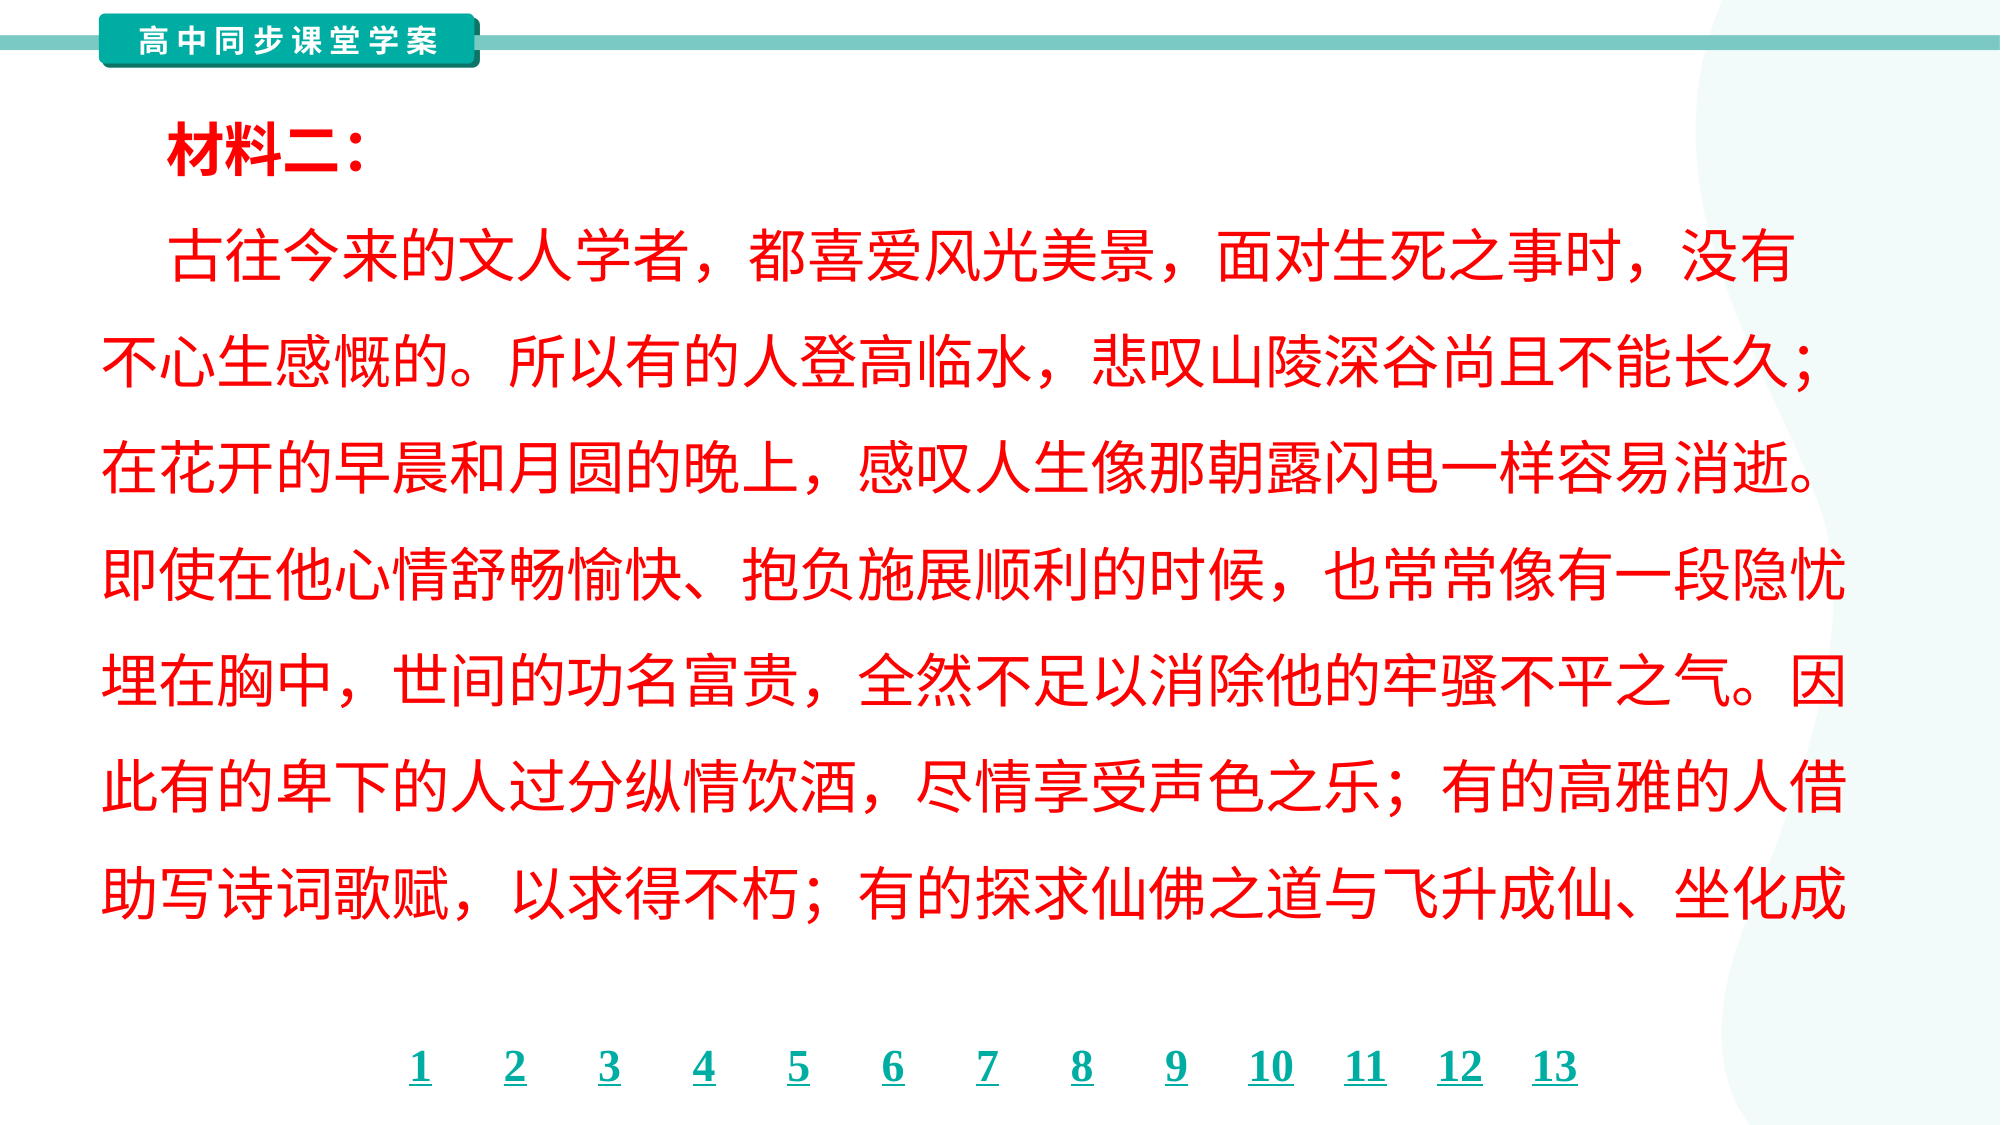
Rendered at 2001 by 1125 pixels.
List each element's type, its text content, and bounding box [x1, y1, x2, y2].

picture [0, 0, 2000, 1125]
text_box 材料二： 古往今来的文人学者，都喜爱风光美景，面对生死之事时，没有 不心生感慨的。所以有的人登高临水，悲叹山陵深谷尚且不能长久； 在花开的早晨和月圆的晚上，感叹人生像那朝露闪电一样容易消逝。 即使在他心情舒畅愉快、抱负施展顺利的时候，也常常像有一段隐忧 埋在胸中，世间的功名富贵，全然不足以消除他的牢骚不平之气。因 此有的卑下的人过分纵情饮酒，尽情享受声色之乐；有的高雅的人借 助写诗词歌赋，以求得不朽；有的探求仙佛之道与飞升成仙、坐化成 [100, 76, 1899, 927]
